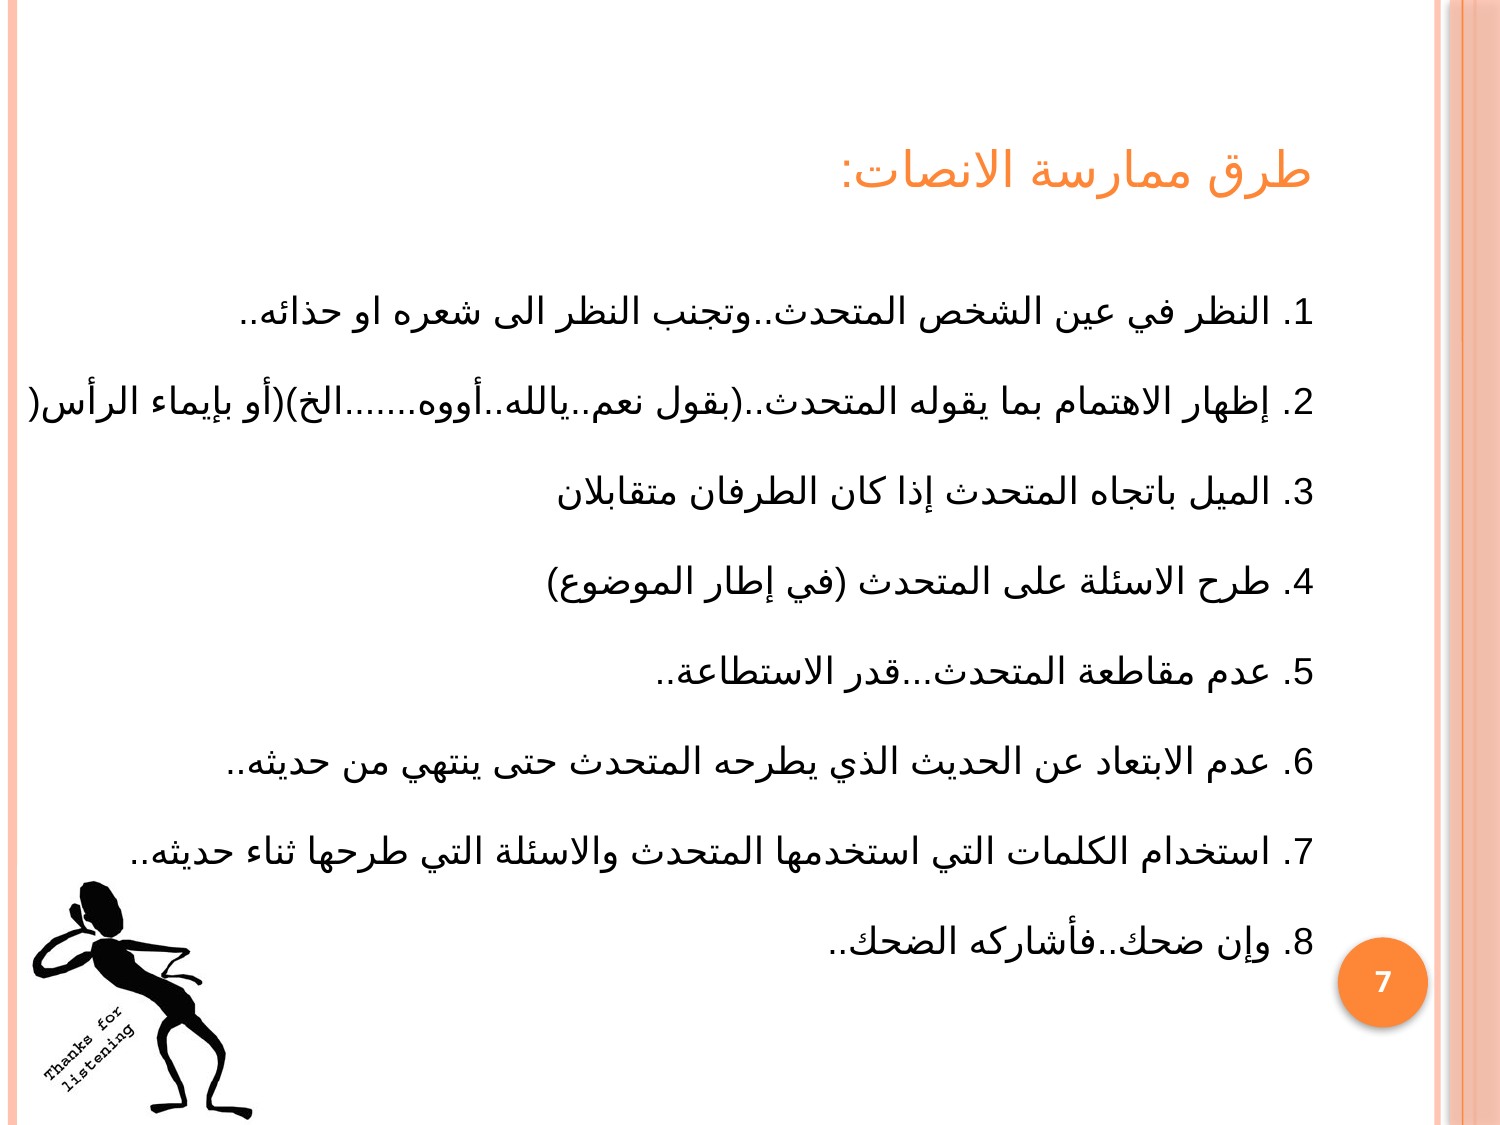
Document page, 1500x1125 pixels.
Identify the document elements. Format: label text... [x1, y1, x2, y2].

text_box طرق ممارسة الانصات: 1. النظر في عين الشخص المتحدث..وتجنب النظر الى شعره او حذائه.. 2. إظهار الاهتمام بما يقوله المتحدث..(بقول نعم..يالله..أووه.......الخ)(أو بإيماء الرأس( 3. الميل باتجاه المتحدث إذا كان الطرفان متقابلان 4. طرح الاسئلة على المتحدث (في إطار الموضوع) 5. عدم مقاطعة المتحدث...قدر الاستطاعة.. 6. عدم الابتعاد عن الحديث الذي يطرحه المتحدث حتى ينتهي من حديثه.. 7. استخدام الكلمات التي استخدمها المتحدث والاسئلة التي طرحها ثناء حديثه.. 8. وإن ضحك..فأشاركه الضحك.. [0, 129, 1329, 1015]
text_box [135, 104, 1412, 205]
slide_number 7 [1333, 940, 1434, 1027]
picture [17, 864, 269, 1125]
